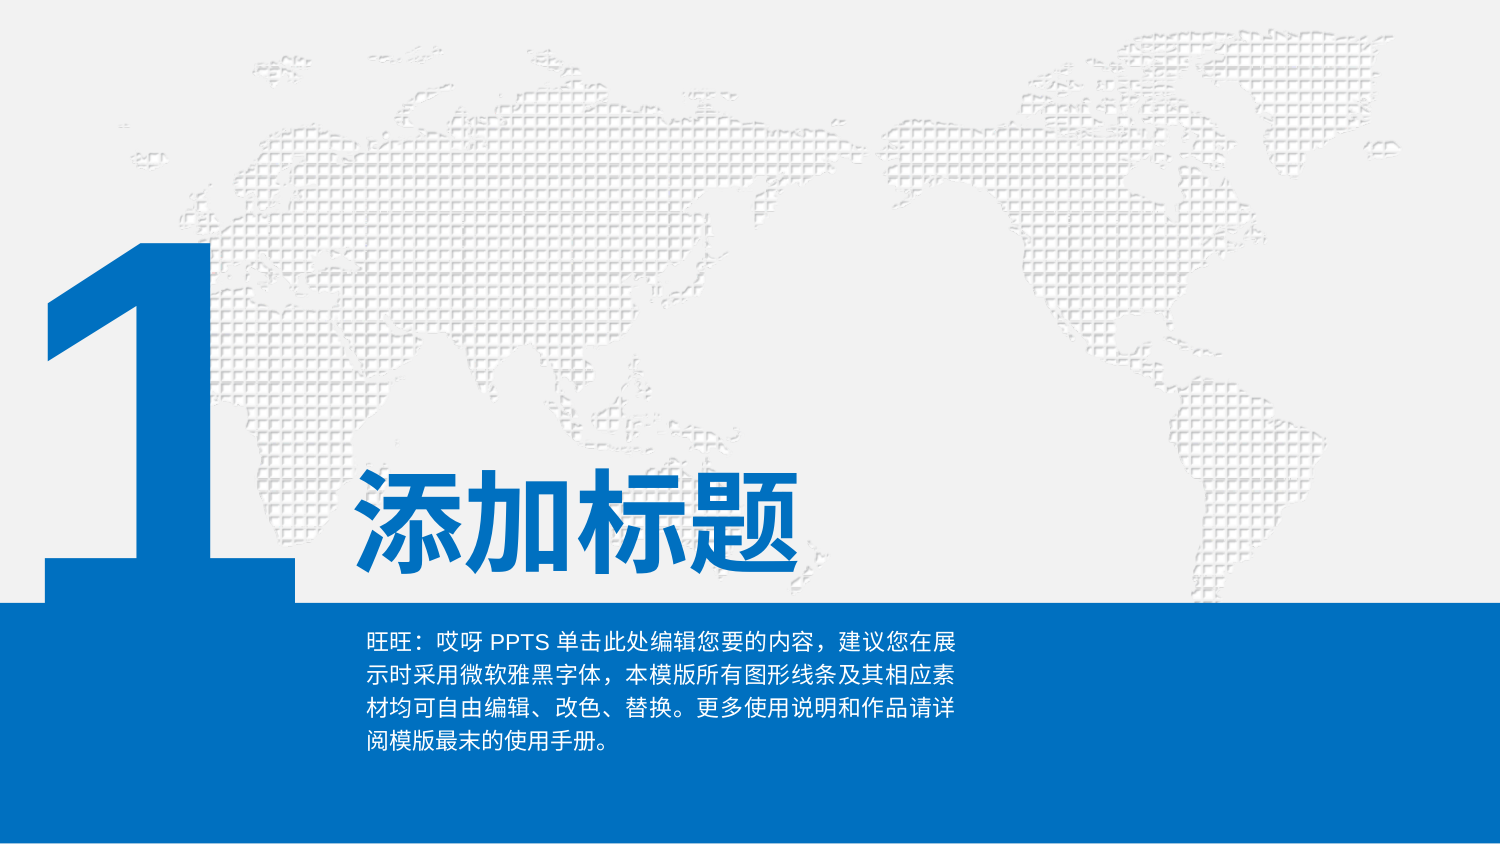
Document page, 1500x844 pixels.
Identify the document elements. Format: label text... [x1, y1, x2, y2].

picture [111, 12, 1426, 671]
text_box [0, 602, 1500, 844]
text_box 旺旺：哎呀PPTS单击此处编辑您要的内容，建议您在展示时采用微软雅黑字体，本模版所有图形线条及其相应素材均可自由编辑、改色、替换。更多使用说明和作品请详阅模版最末的使用手册。 [355, 678, 968, 760]
text_box 1 [0, 70, 184, 727]
